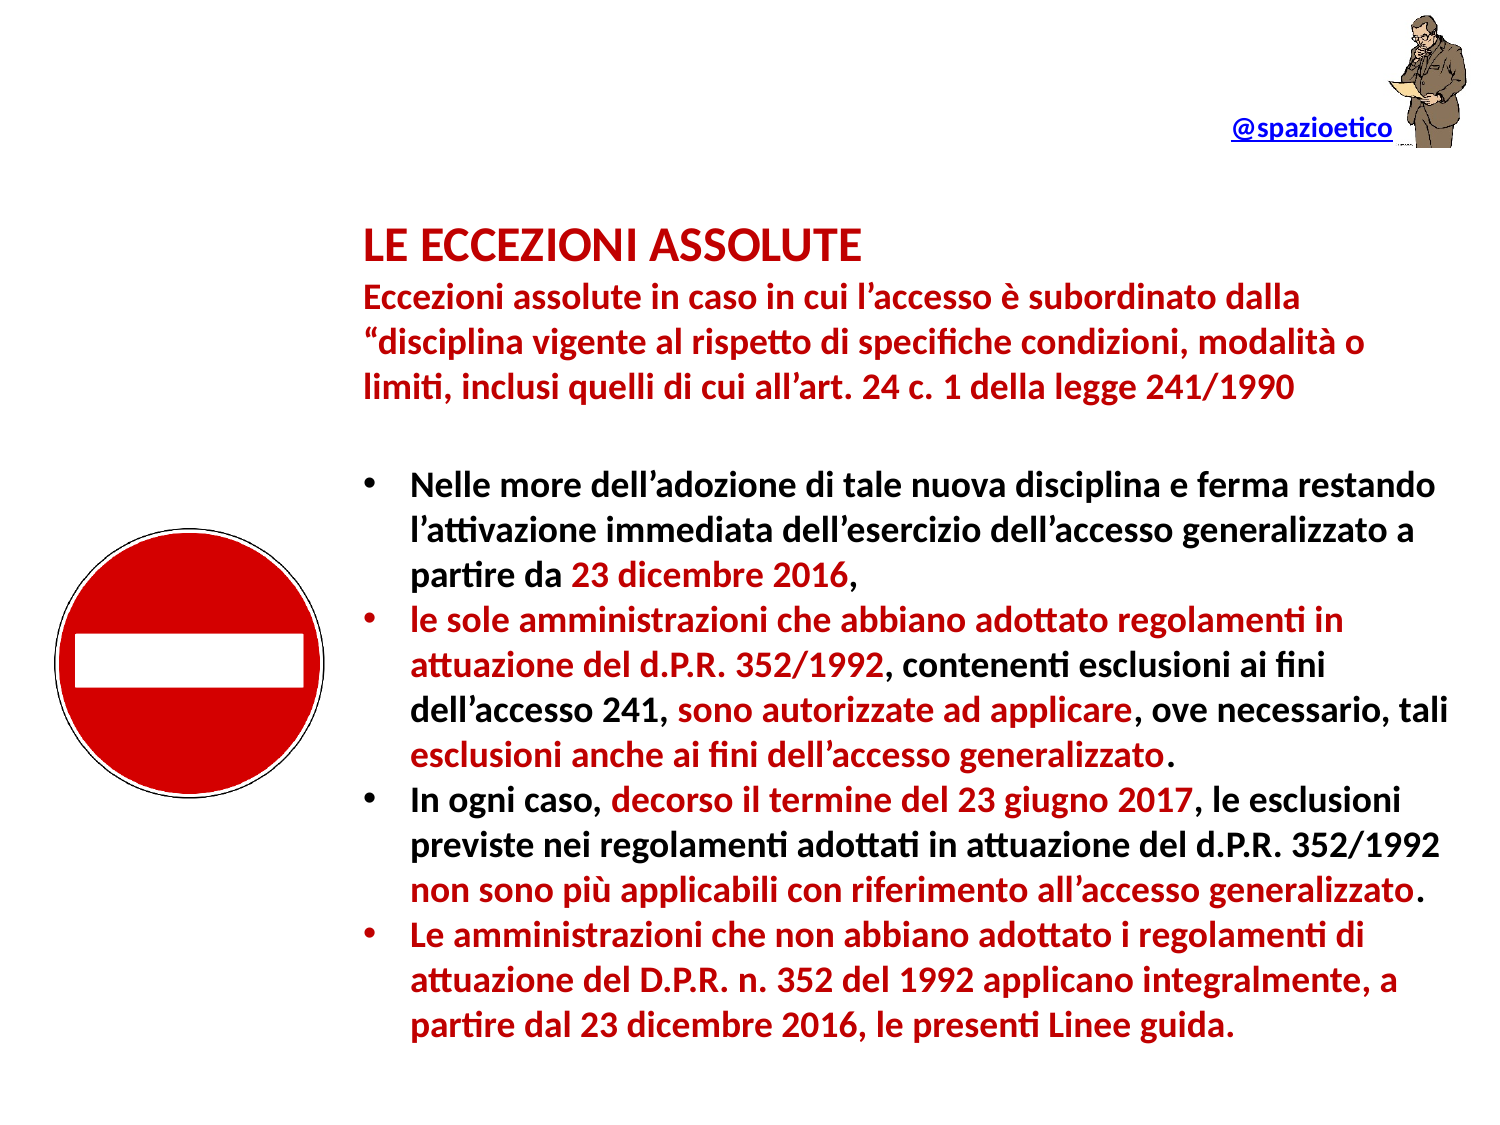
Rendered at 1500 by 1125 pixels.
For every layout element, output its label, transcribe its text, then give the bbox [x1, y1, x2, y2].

text_box LE ECCEZIONI ASSOLUTE Eccezioni assolute in caso in cui l’accesso è subordinato dalla “disciplina vigente al rispetto di specifiche condizioni, modalità o limiti, inclusi quelli di cui all’art. 24 c. 1 della legge 241/1990 [348, 204, 1459, 415]
picture [1372, 7, 1488, 148]
text_box Nelle more dell’adozione di tale nuova disciplina e ferma restando l’attivazione immediata dell’esercizio dell’accesso generalizzato a partire da 23 dicembre 2016, le sole amministrazioni che abbiano adottato regolamenti in attuazione del d.P.R. 352/1992, contenenti esclusioni ai fini dell’accesso 241, sono autorizzate ad applicare, ove necessario, tali esclusioni anche ai fini dell’accesso generalizzato. In ogni caso, decorso il termine del 23 giugno 2017, le esclusioni previste nei regolamenti adottati in attuazione del d.P.R. 352/1992 non sono più applicabili con riferimento all’accesso generalizzato. Le amministrazioni che non abbiano adottato i regolamenti di attuazione del D.P.R. n. 352 del 1992 applicano integralmente, a partire dal 23 dicembre 2016, le presenti Linee guida. [348, 452, 1483, 1053]
picture [52, 526, 326, 799]
